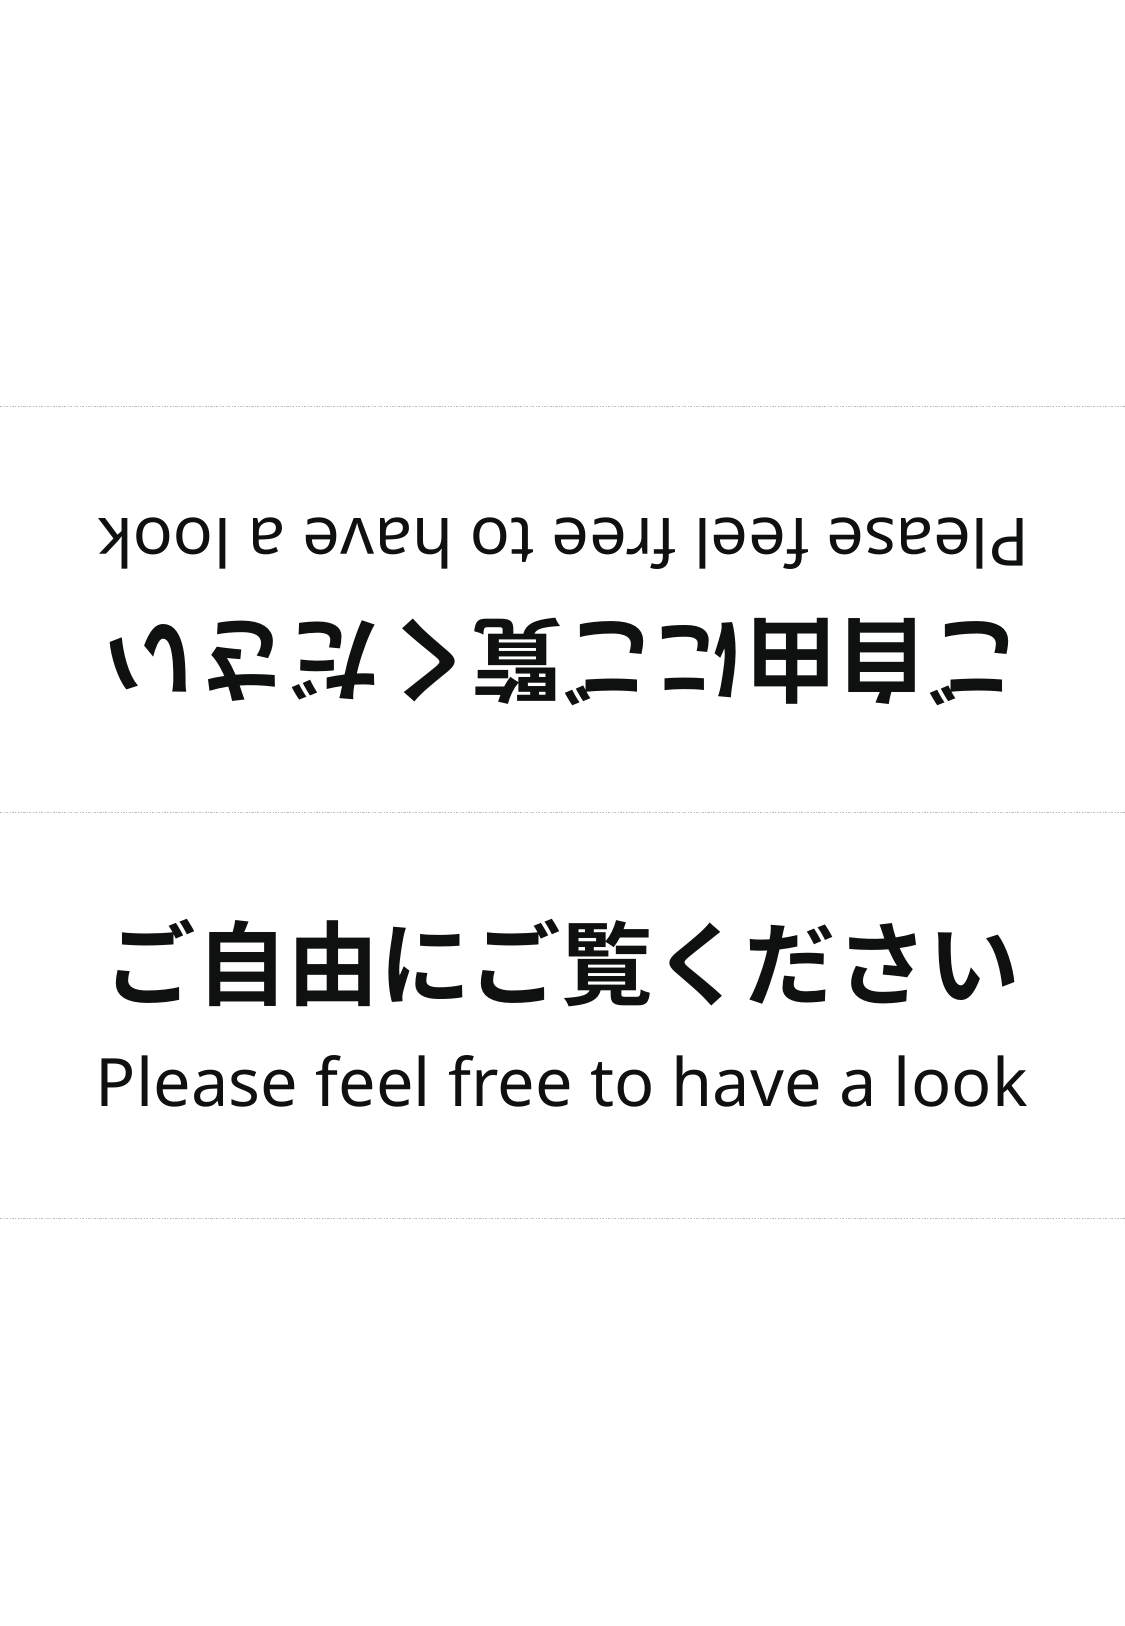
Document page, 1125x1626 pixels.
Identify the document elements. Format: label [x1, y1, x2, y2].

text_box [54, 496, 1071, 726]
text_box [54, 899, 1071, 1129]
